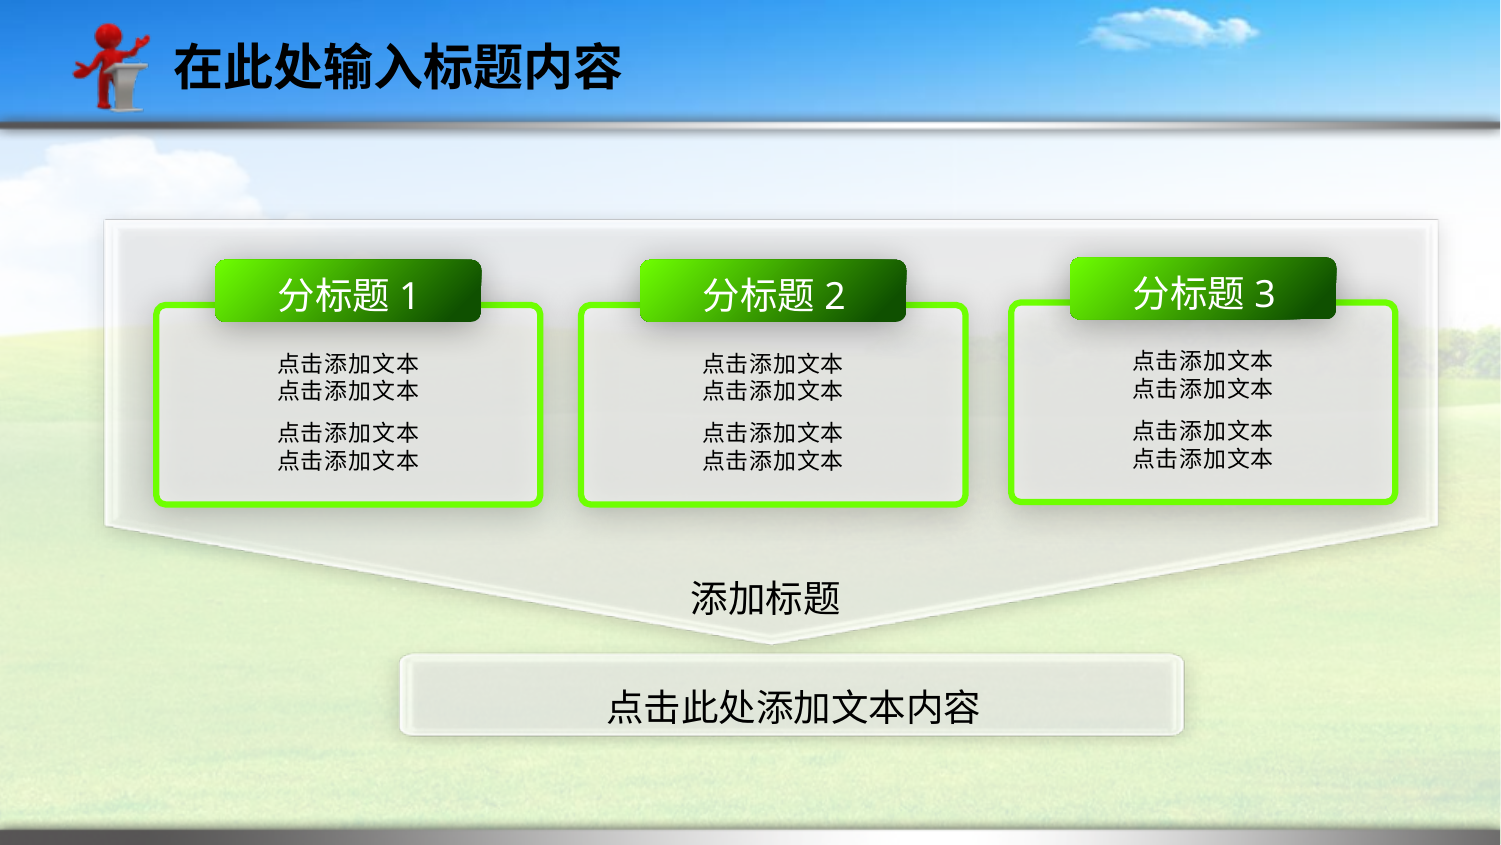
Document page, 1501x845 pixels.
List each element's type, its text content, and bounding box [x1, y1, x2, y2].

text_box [580, 259, 966, 505]
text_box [361, 637, 1223, 761]
text_box 在此处输入标题内容 [108, 28, 688, 103]
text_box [1010, 257, 1396, 503]
picture [0, 0, 1501, 845]
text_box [155, 259, 541, 505]
